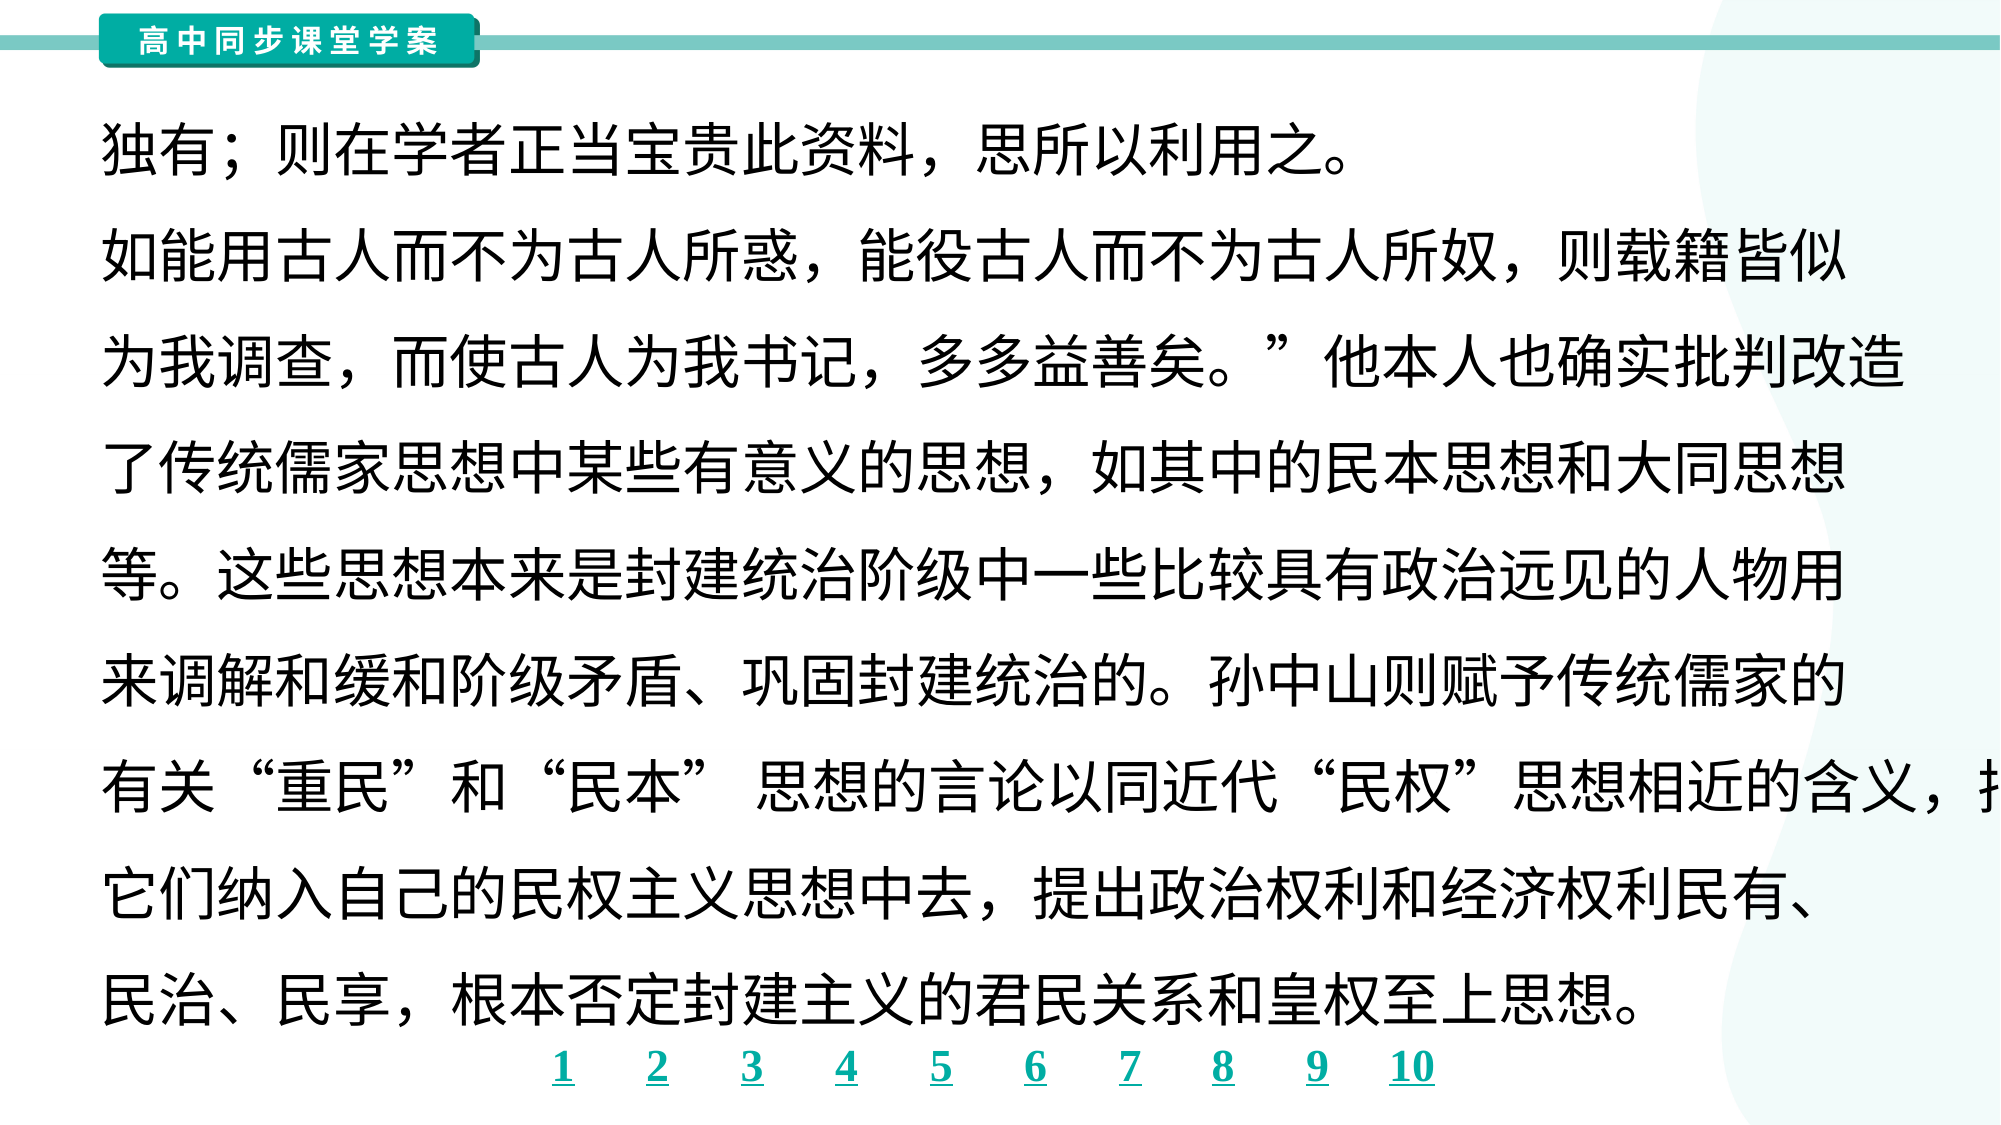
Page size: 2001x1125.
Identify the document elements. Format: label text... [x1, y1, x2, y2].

text_box 独有；则在学者正当宝贵此资料，思所以利用之。 如能用古人而不为古人所惑，能役古人而不为古人所奴，则载籍皆似 为我调查，而使古人为我书记，多多益善矣。”他本人也确实批判改造 了传统儒家思想中某些有意义的思想，如其中的民本思想和大同思想 等。这些思想本来是封建统治阶级中一些比较具有政治远见的人物用 来调解和缓和阶级矛盾、巩固封建统治的。孙中山则赋予传统儒家的 有关“重民”和“民本” 思想的言论以同近代“民权”思想相近的含义，把 它们纳入自己的民权主义思想中去，提出政治权利和经济权利民有、 民治、民享，根本否定封建主义的君民关系和皇权至上思想。 [100, 76, 1899, 1033]
picture [0, 0, 2000, 1125]
